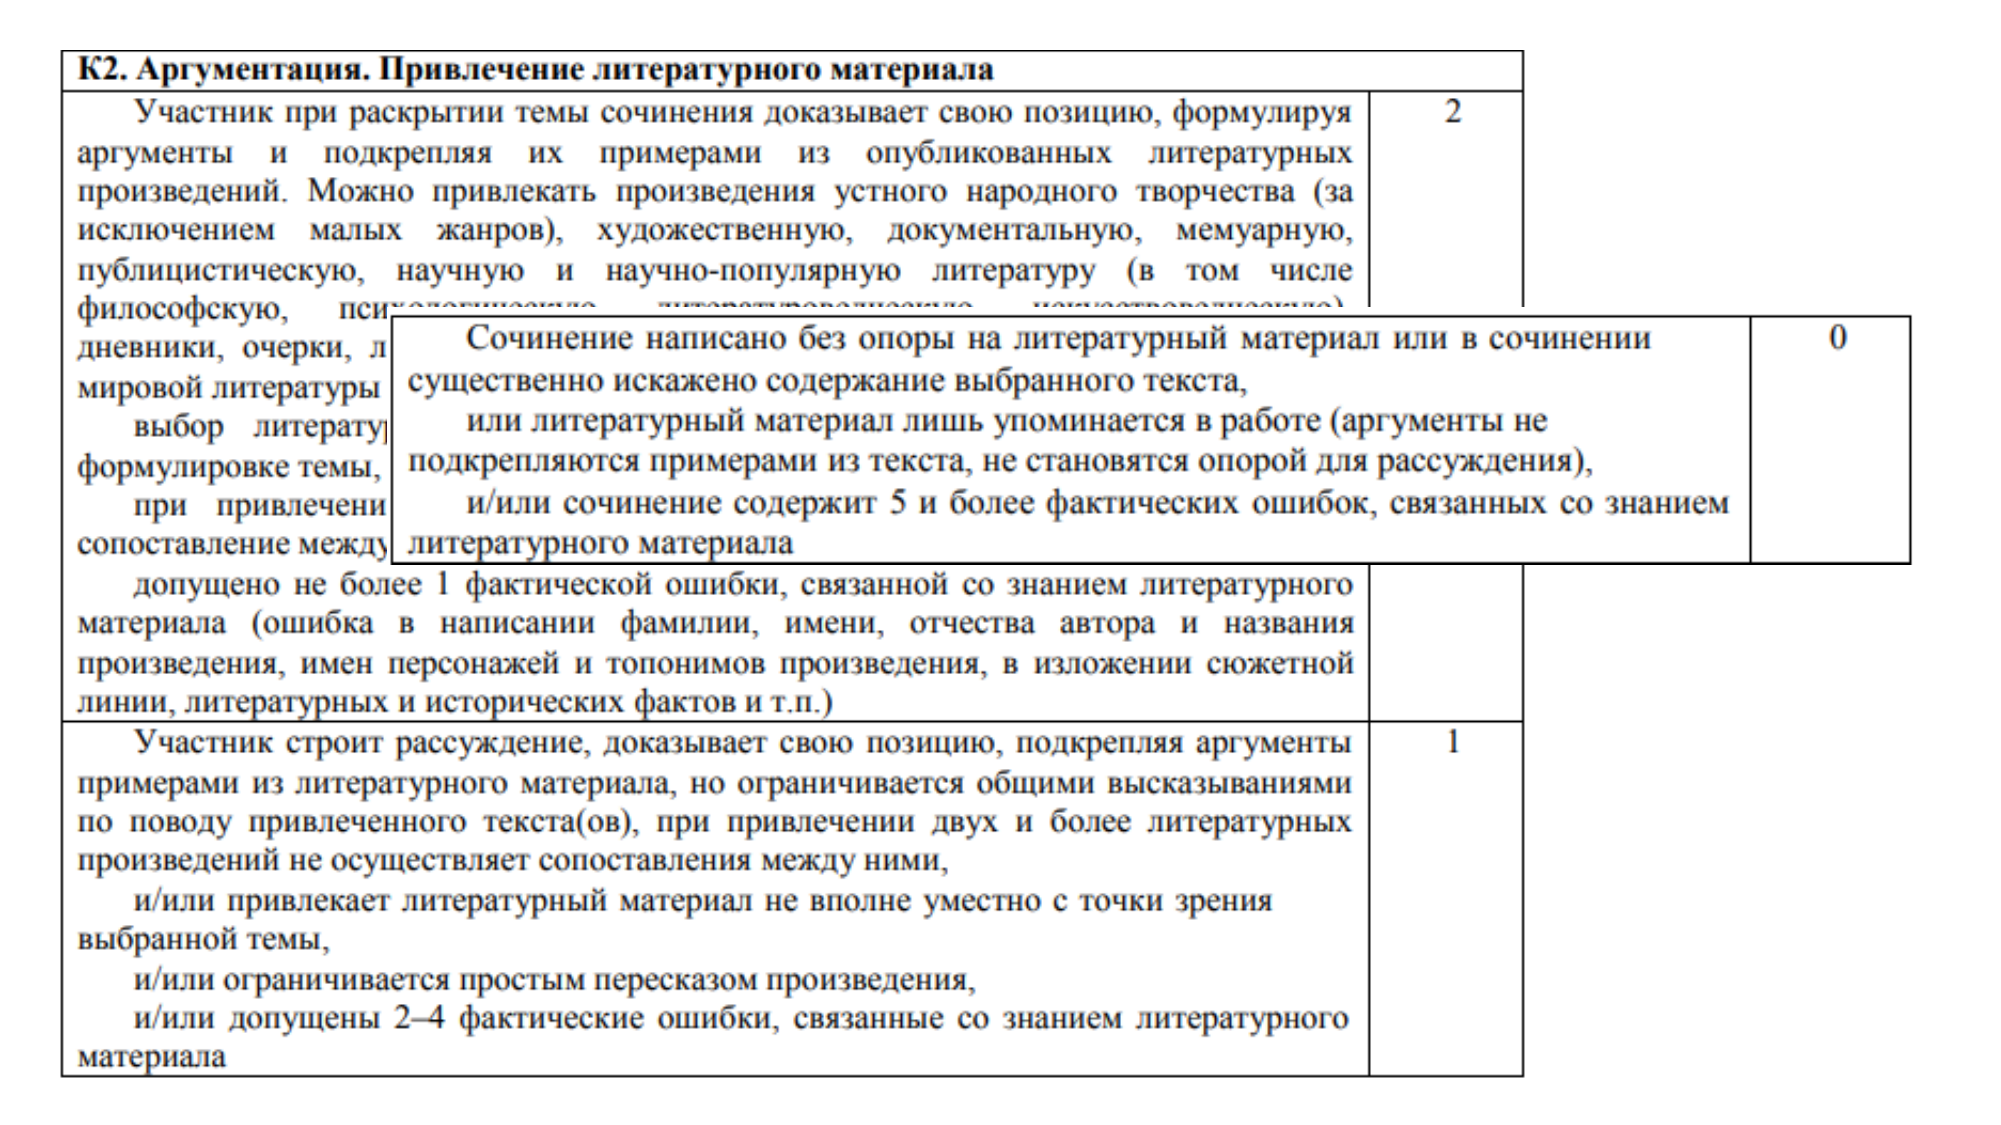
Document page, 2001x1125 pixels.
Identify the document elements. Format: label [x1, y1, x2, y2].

list [55, 50, 1529, 1080]
list [387, 307, 1921, 565]
